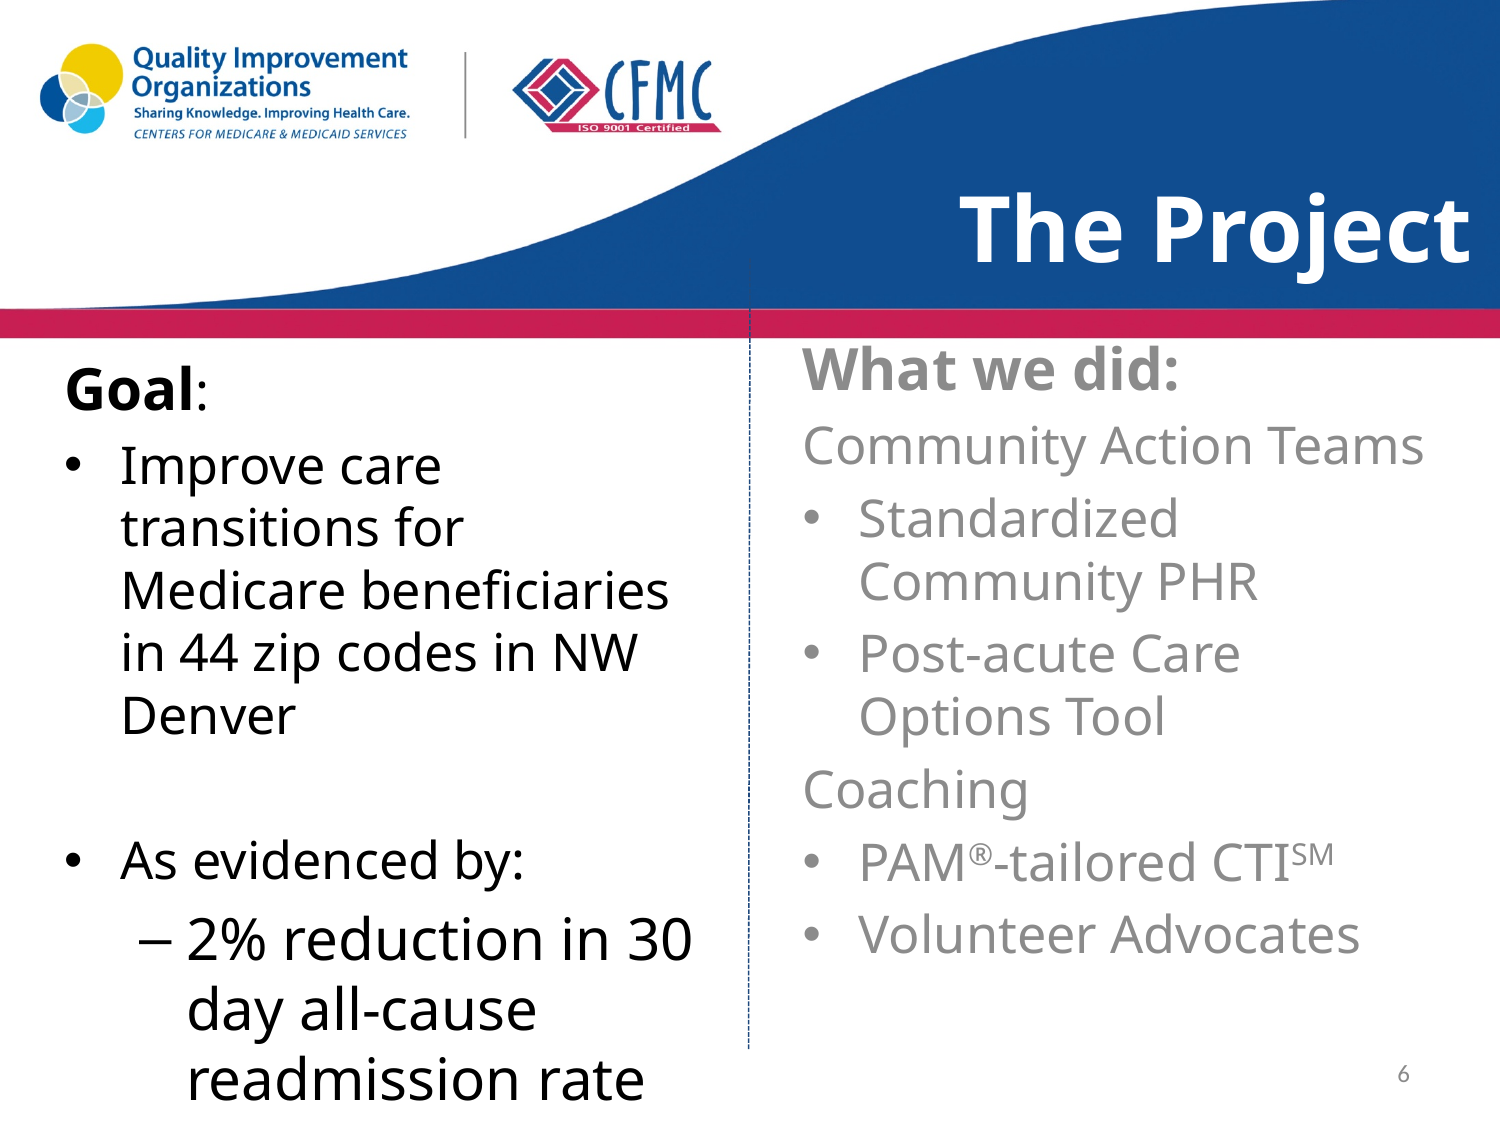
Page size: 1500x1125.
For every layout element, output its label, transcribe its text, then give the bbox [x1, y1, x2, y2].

title The Project [725, 162, 1488, 288]
list What we did: Community Action Teams Standardized Community PHR Post-acute Care Options Tool Coaching PAM®-tailored CTISM Volunteer Advocates [787, 344, 1450, 1025]
list Goal: Improve care transitions for Medicare beneficiaries in 44 zip codes in NW Denver As evidenced by: 2% reduction in 30 day all-cause readmission rate [49, 344, 712, 1025]
slide_number 6 [1074, 1042, 1425, 1103]
picture [0, 0, 1500, 1125]
